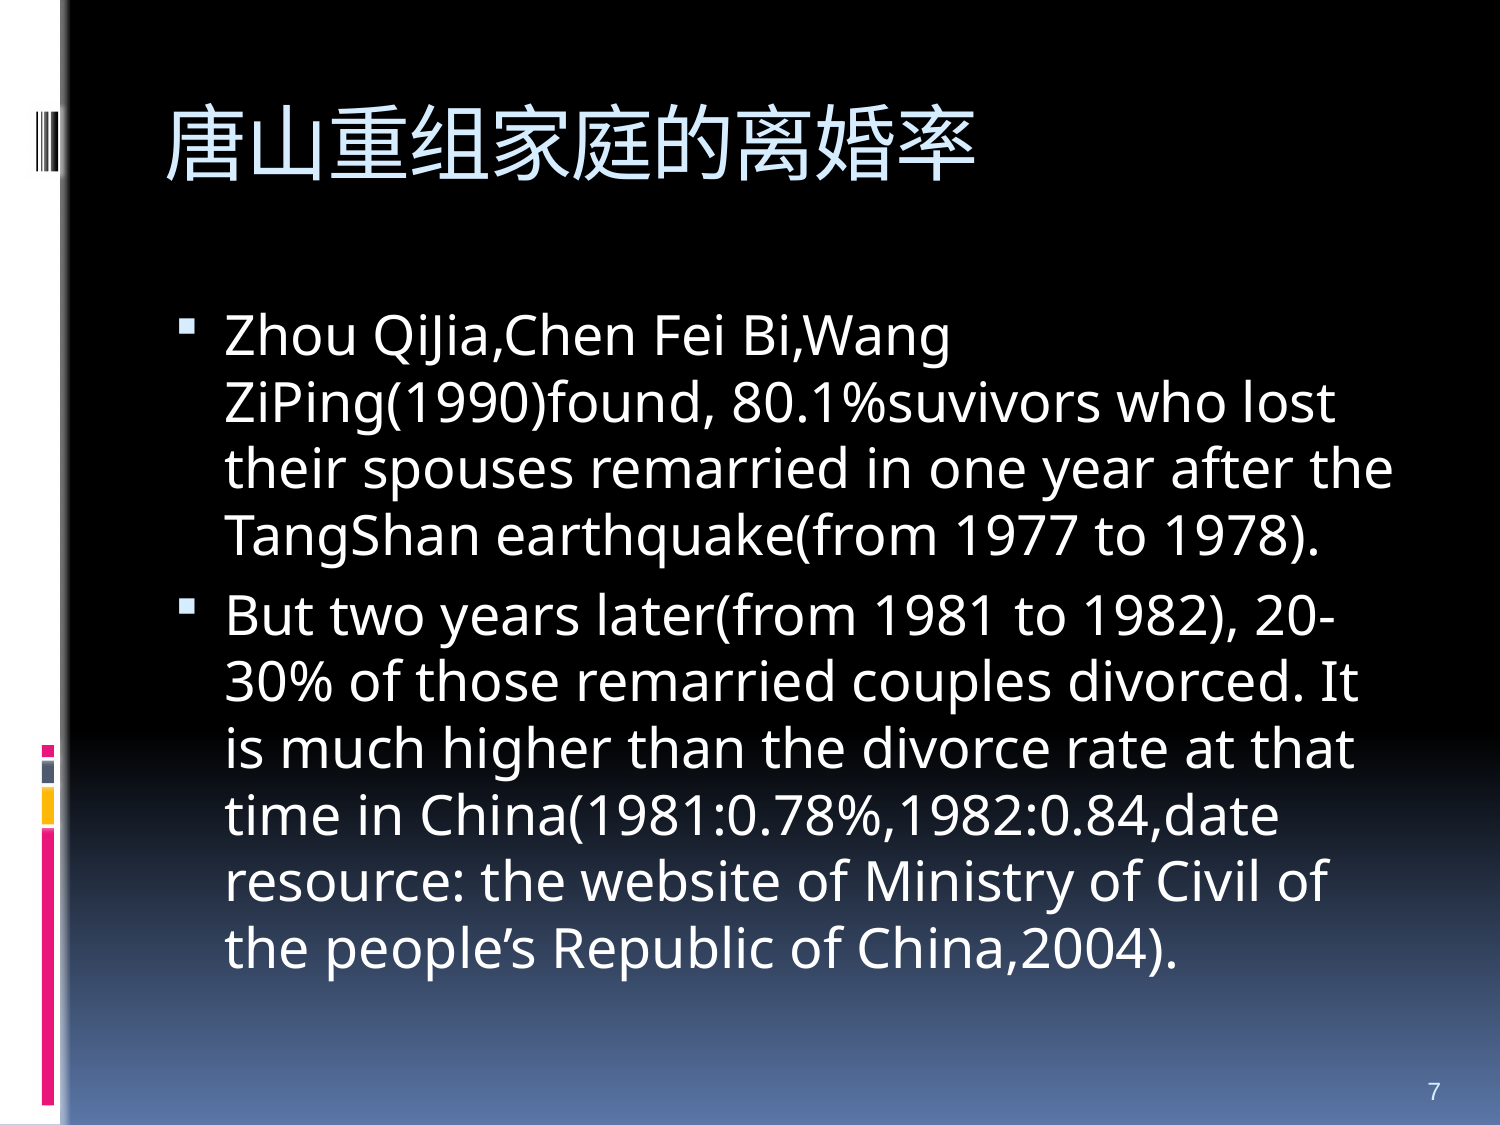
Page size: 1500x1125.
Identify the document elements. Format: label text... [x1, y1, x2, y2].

list Zhou QiJia,Chen Fei Bi,Wang ZiPing(1990)found, 80.1%suvivors who lost their spouses remarried in one year after the TangShan earthquake(from 1977 to 1978). But two years later(from 1981 to 1982), 20-30% of those remarried couples divorced. It is much higher than the divorce rate at that time in China(1981:0.78%,1982:0.84,date resource: the website of Ministry of Civil of the people’s Republic of China,2004). [150, 292, 1425, 1043]
slide_number 7 [1412, 1052, 1488, 1113]
title 唐山重组家庭的离婚率 [150, 83, 1425, 234]
